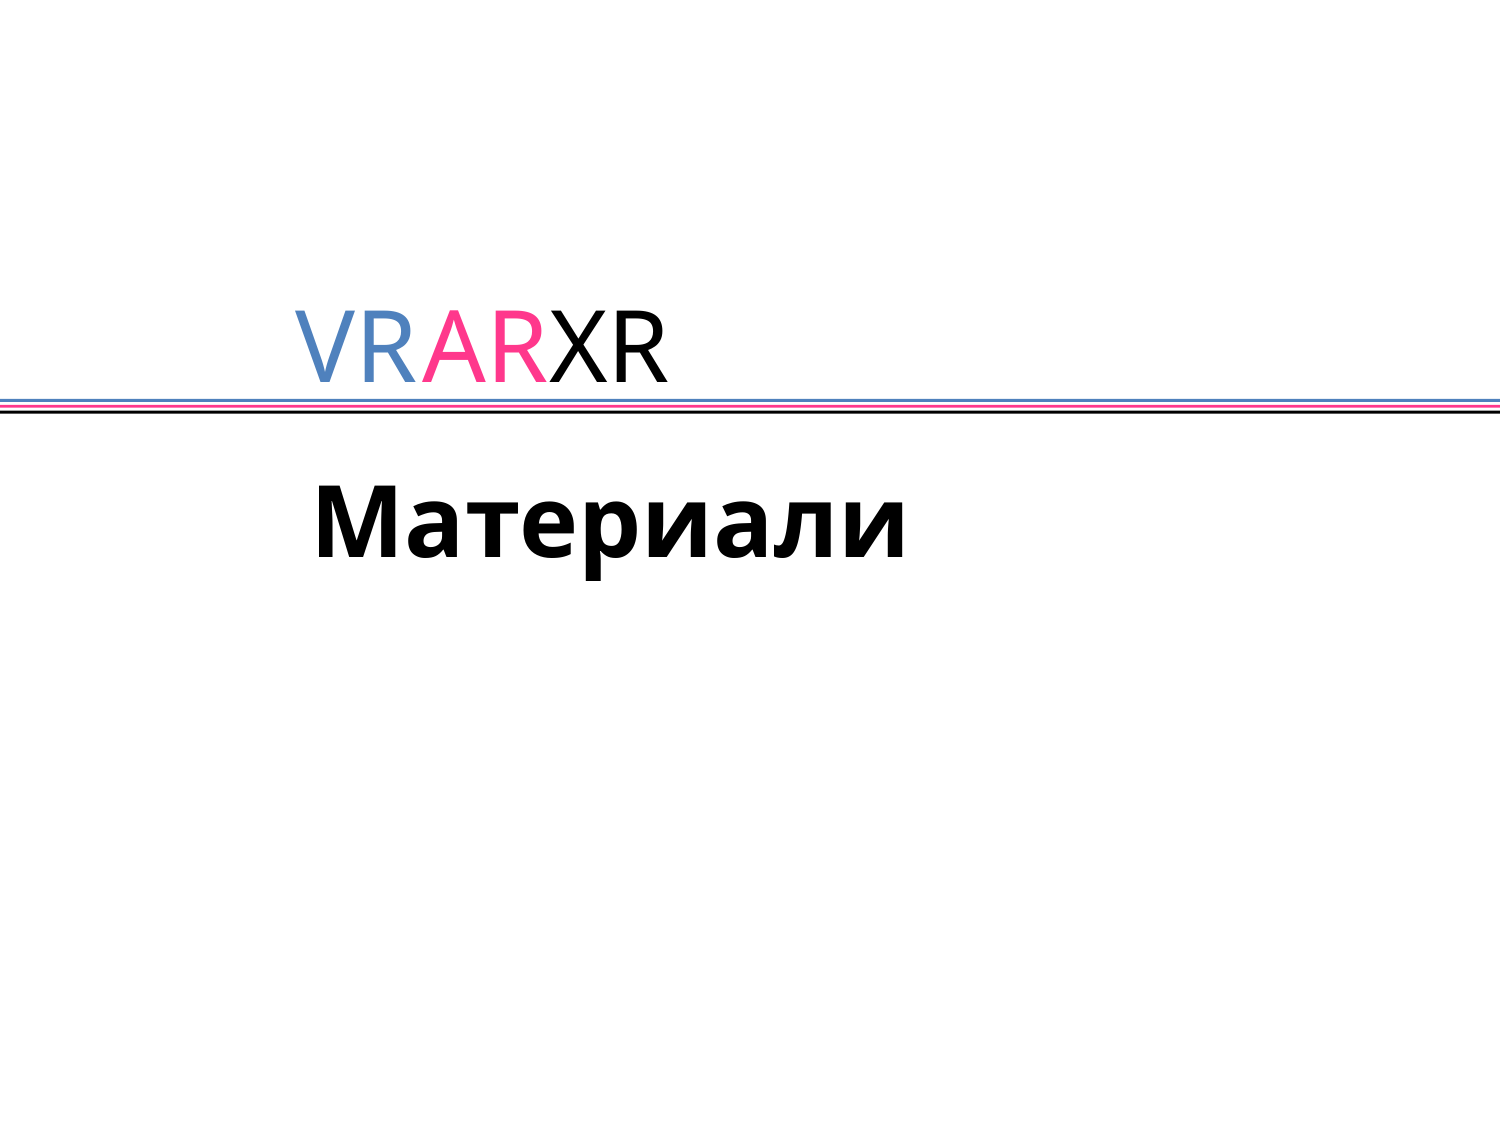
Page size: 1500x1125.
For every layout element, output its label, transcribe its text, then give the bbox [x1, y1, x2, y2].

list Материали [295, 450, 1450, 563]
